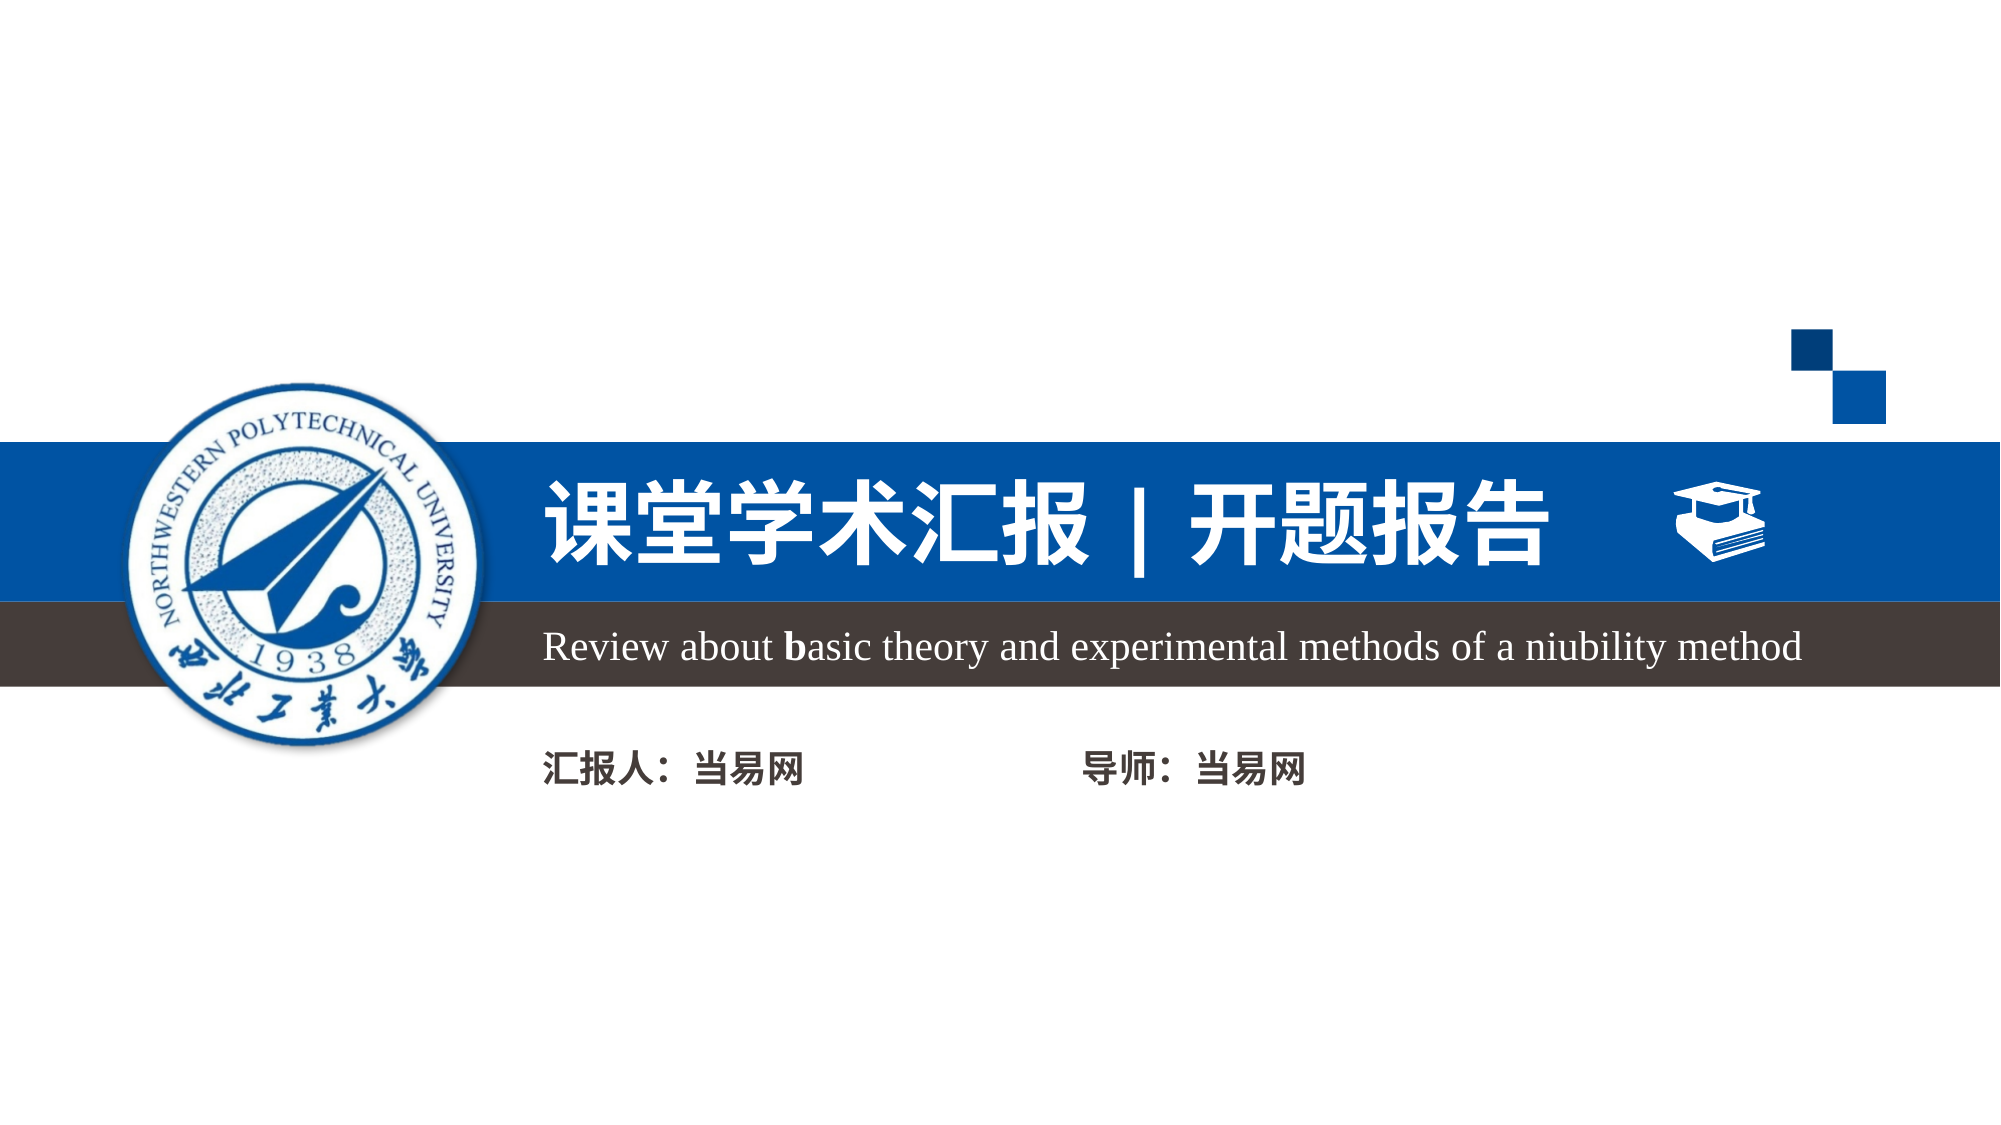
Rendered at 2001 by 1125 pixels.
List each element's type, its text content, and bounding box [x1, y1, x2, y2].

text_box [500, 441, 2000, 603]
text_box [1790, 328, 1834, 372]
text_box 课堂学术汇报|开题报告 [527, 458, 1886, 584]
text_box 汇报人：当易网 [527, 737, 1030, 798]
text_box [0, 603, 111, 688]
text_box Review about basic theory and experimental methods of a niubility method [527, 611, 1886, 677]
text_box [1673, 481, 1765, 562]
text_box 导师：当易网 [1067, 737, 1352, 798]
text_box [0, 441, 111, 603]
text_box [500, 603, 2000, 688]
text_box [1832, 370, 1887, 425]
picture [113, 376, 491, 753]
